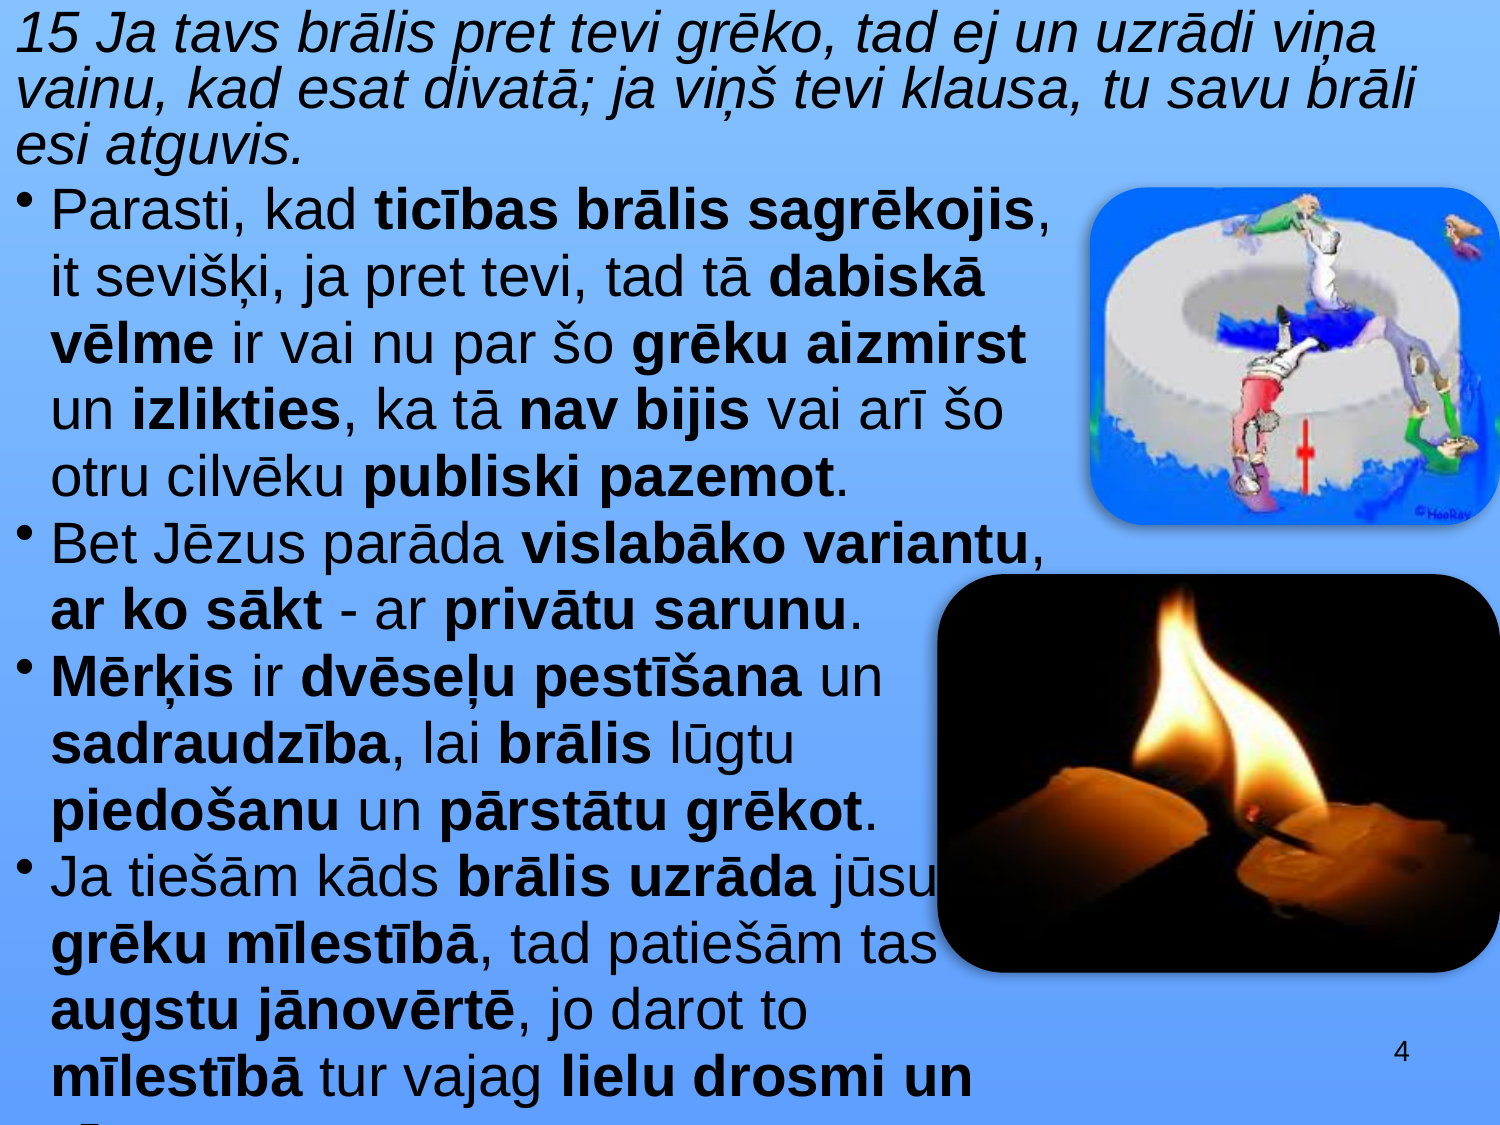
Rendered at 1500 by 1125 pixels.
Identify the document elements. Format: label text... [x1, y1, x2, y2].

list 15 Ja tavs brālis pret tevi grēko, tad ej un uzrādi viņa vainu, kad esat divatā; ja viņš tevi klausa, tu savu brāli esi atguvis. [0, 0, 1500, 178]
text_box Parasti, kad ticības brālis sagrēkojis, it sevišķi, ja pret tevi, tad tā dabiskā vēlme ir vai nu par šo grēku aizmirst un izlikties, ka tā nav bijis vai arī šo otru cilvēku publiski pazemot. Bet Jēzus parāda vislabāko variantu, ar ko sākt - ar privātu sarunu. Mērķis ir dvēseļu pestīšana un sadraudzība, lai brālis lūgtu piedošanu un pārstātu grēkot. Ja tiešām kāds brālis uzrāda jūsu grēku mīlestībā, tad patiešām tas augstu jānovērtē, jo darot to mīlestībā tur vajag lielu drosmi un rūpes. [0, 167, 1078, 1125]
picture [1089, 187, 1500, 526]
picture [937, 573, 1500, 973]
slide_number 4 [1074, 1024, 1426, 1103]
